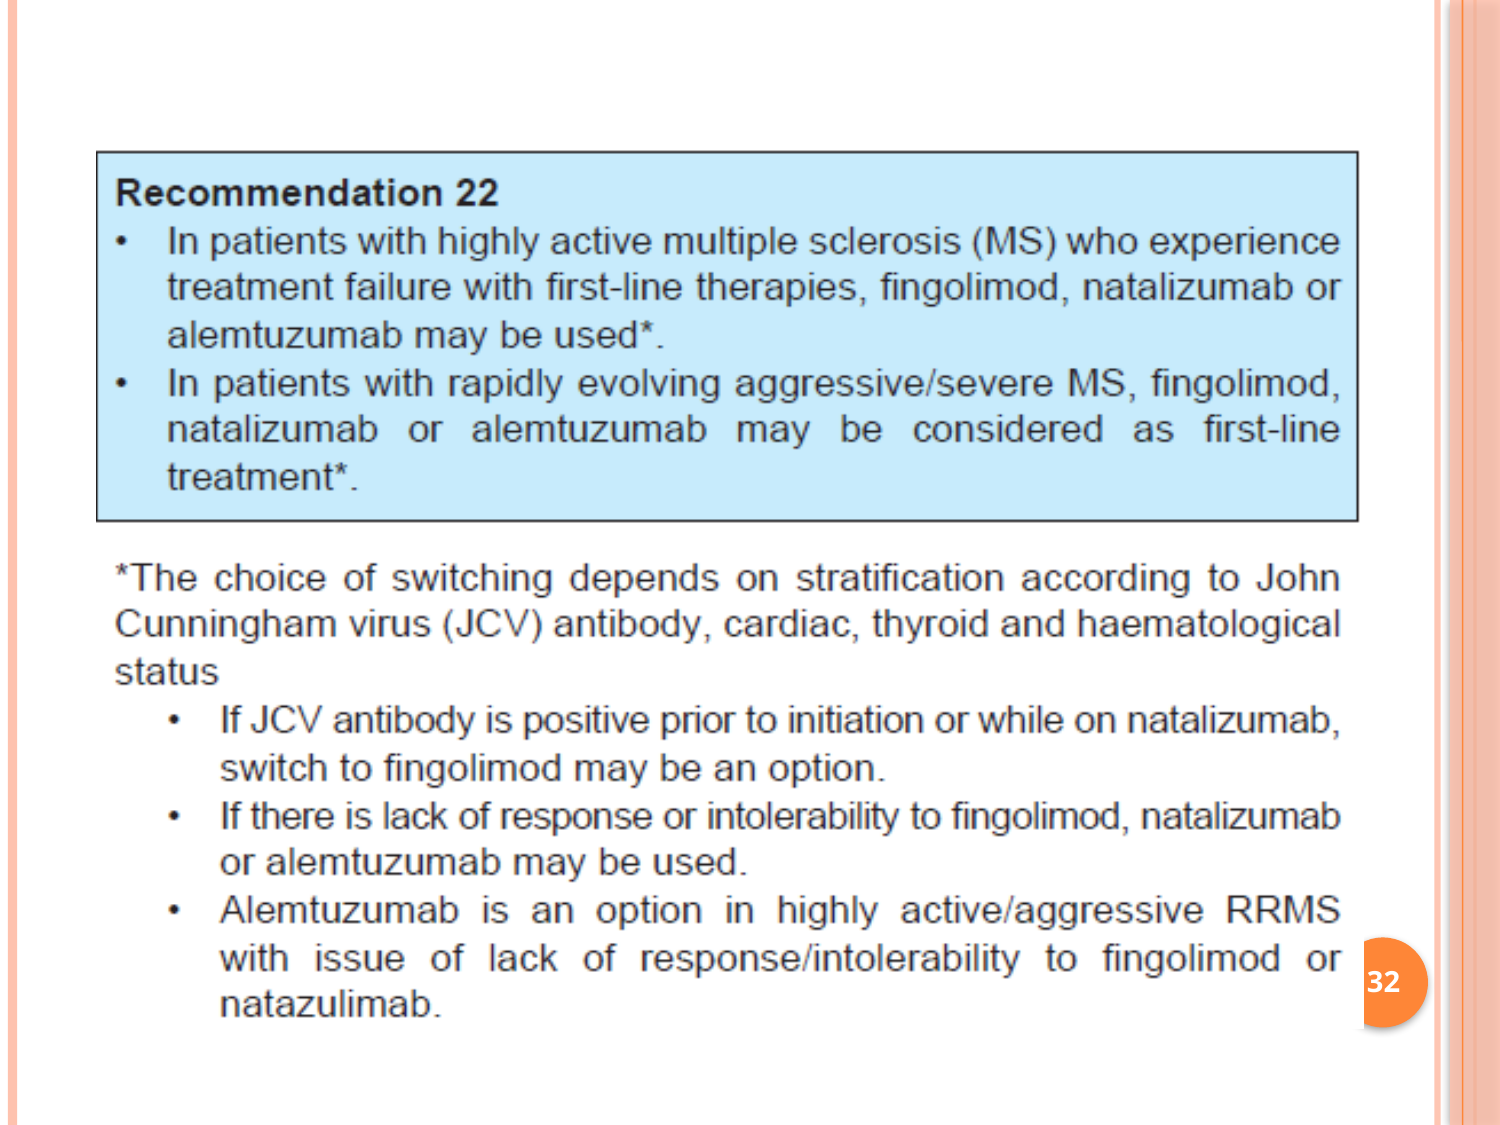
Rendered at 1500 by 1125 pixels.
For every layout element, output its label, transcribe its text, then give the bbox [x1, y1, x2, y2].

picture [96, 147, 1365, 1029]
slide_number 32 [1370, 940, 1434, 1027]
